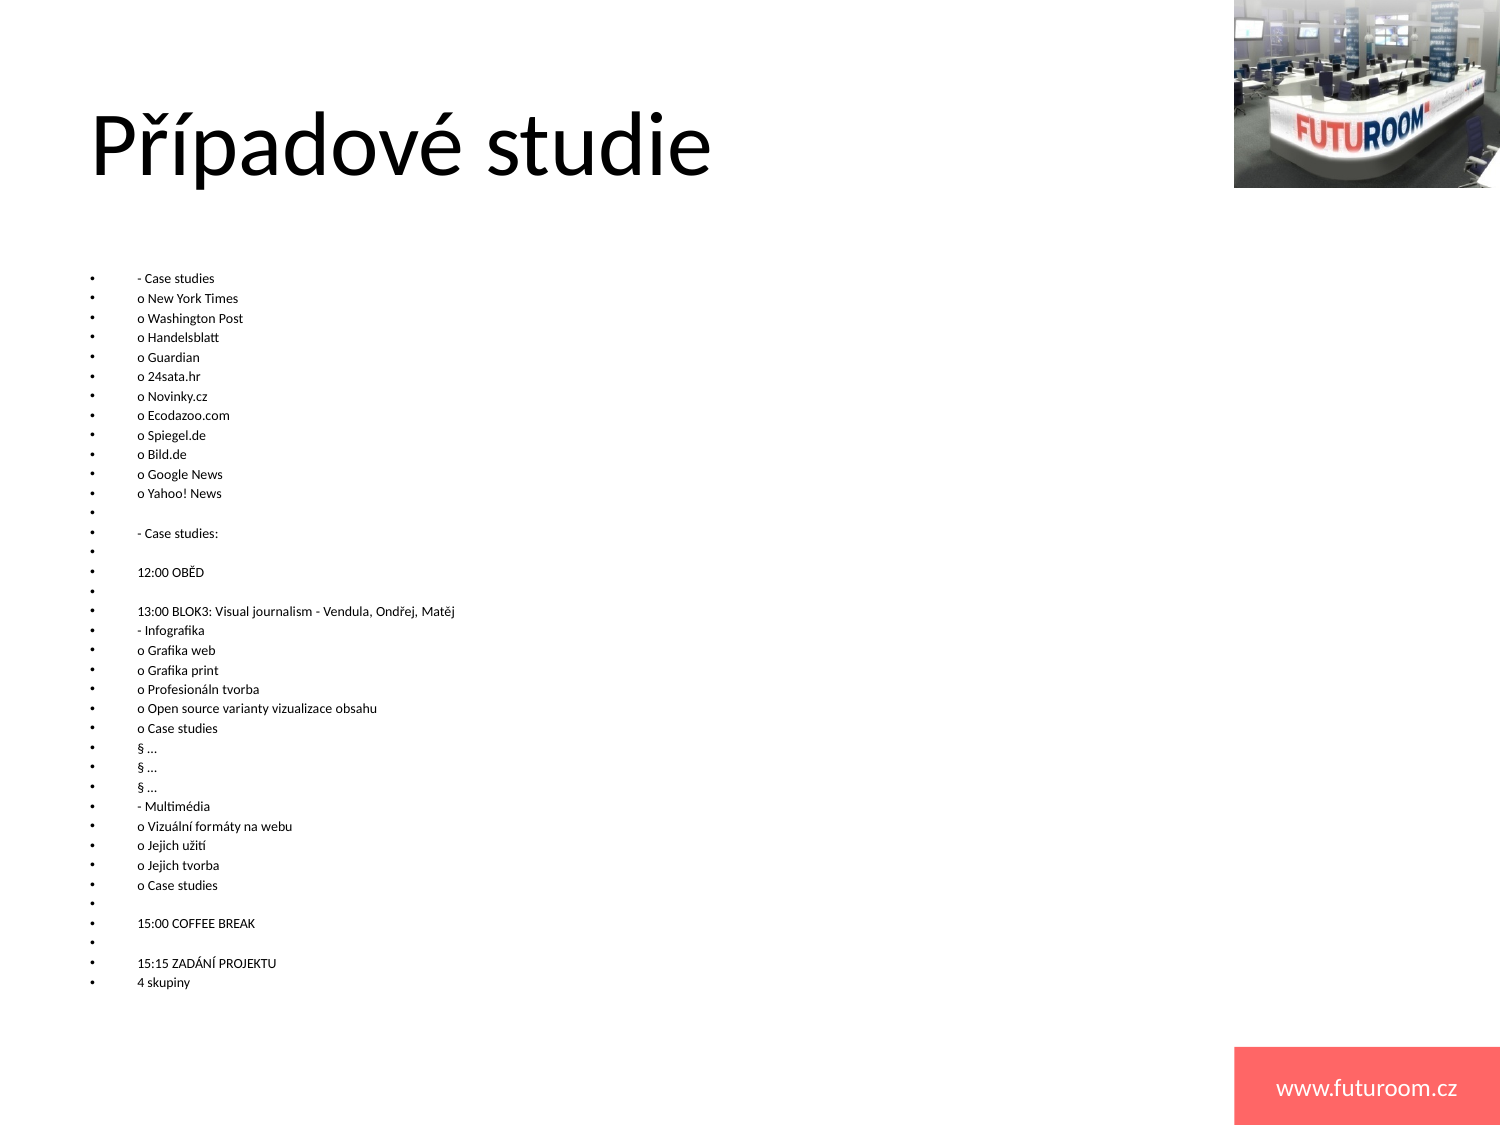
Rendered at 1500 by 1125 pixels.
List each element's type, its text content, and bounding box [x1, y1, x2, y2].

text_box www.futuroom.cz [1232, 1045, 1500, 1125]
list - Case studies o New York Times o Washington Post o Handelsblatt o Guardian o 24sata.hr o Novinky.cz o Ecodazoo.com o Spiegel.de o Bild.de o Google News o Yahoo! News - Case studies: 12:00 OBĚD 13:00 BLOK3: Visual journalism - Vendula, Ondřej, Matěj - Infografika o Grafika web o Grafika print o Profesionáln tvorba o Open source varianty vizualizace obsahu o Case studies § … § … § … - Multimédia o Vizuální formáty na webu o Jejich užití o Jejich tvorba o Case studies 15:00 COFFEE BREAK 15:15 ZADÁNÍ PROJEKTU 4 skupiny [75, 262, 1425, 1005]
picture [1234, 0, 1500, 188]
title Případové studie [75, 45, 1425, 233]
